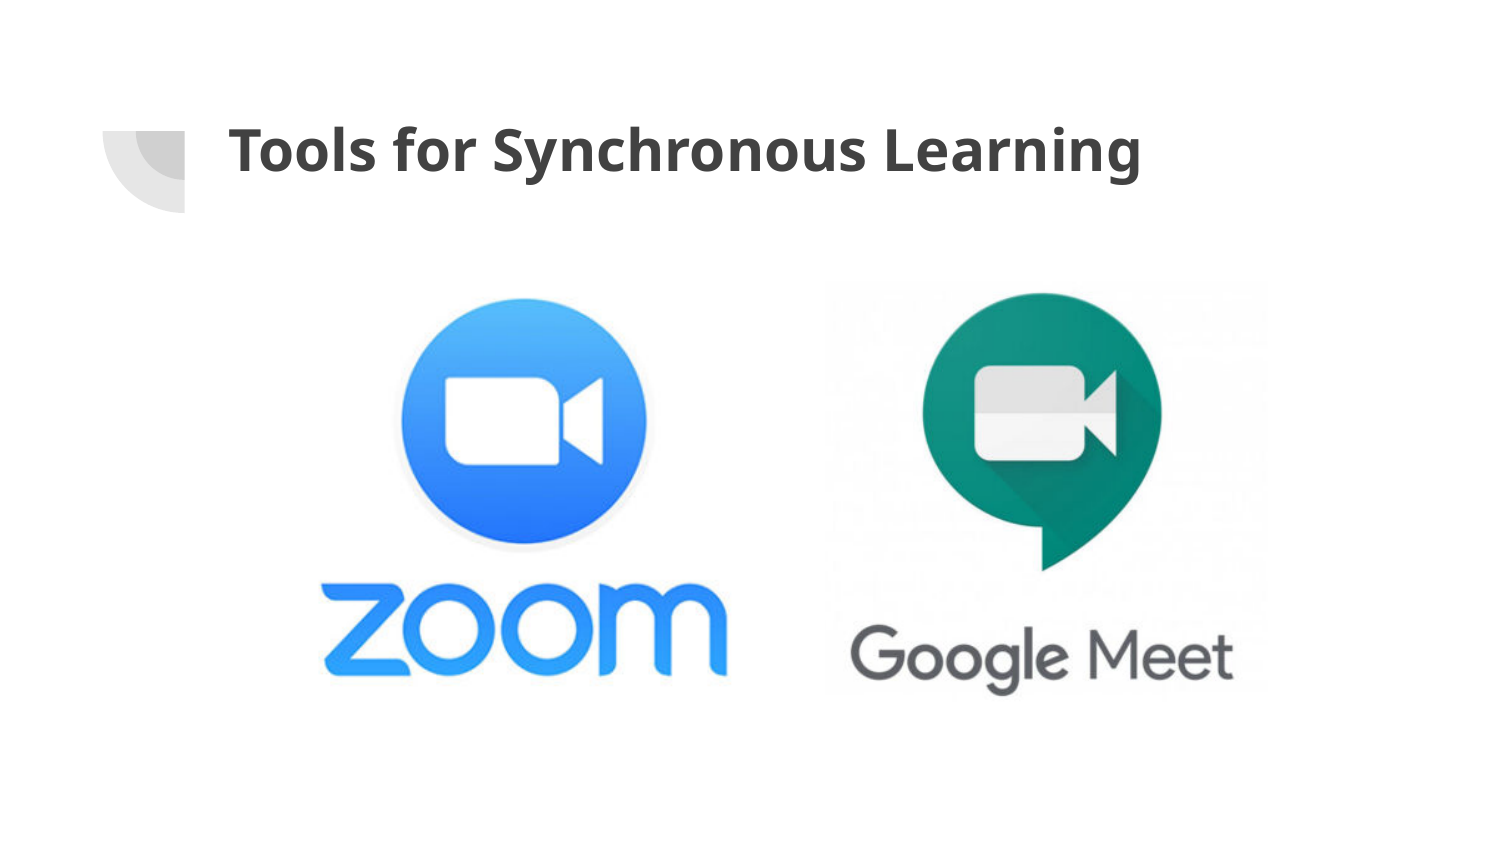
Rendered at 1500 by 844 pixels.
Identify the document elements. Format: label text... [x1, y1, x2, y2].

picture [308, 261, 751, 704]
picture [825, 261, 1268, 732]
title Tools for Synchronous Learning [213, 98, 1368, 263]
